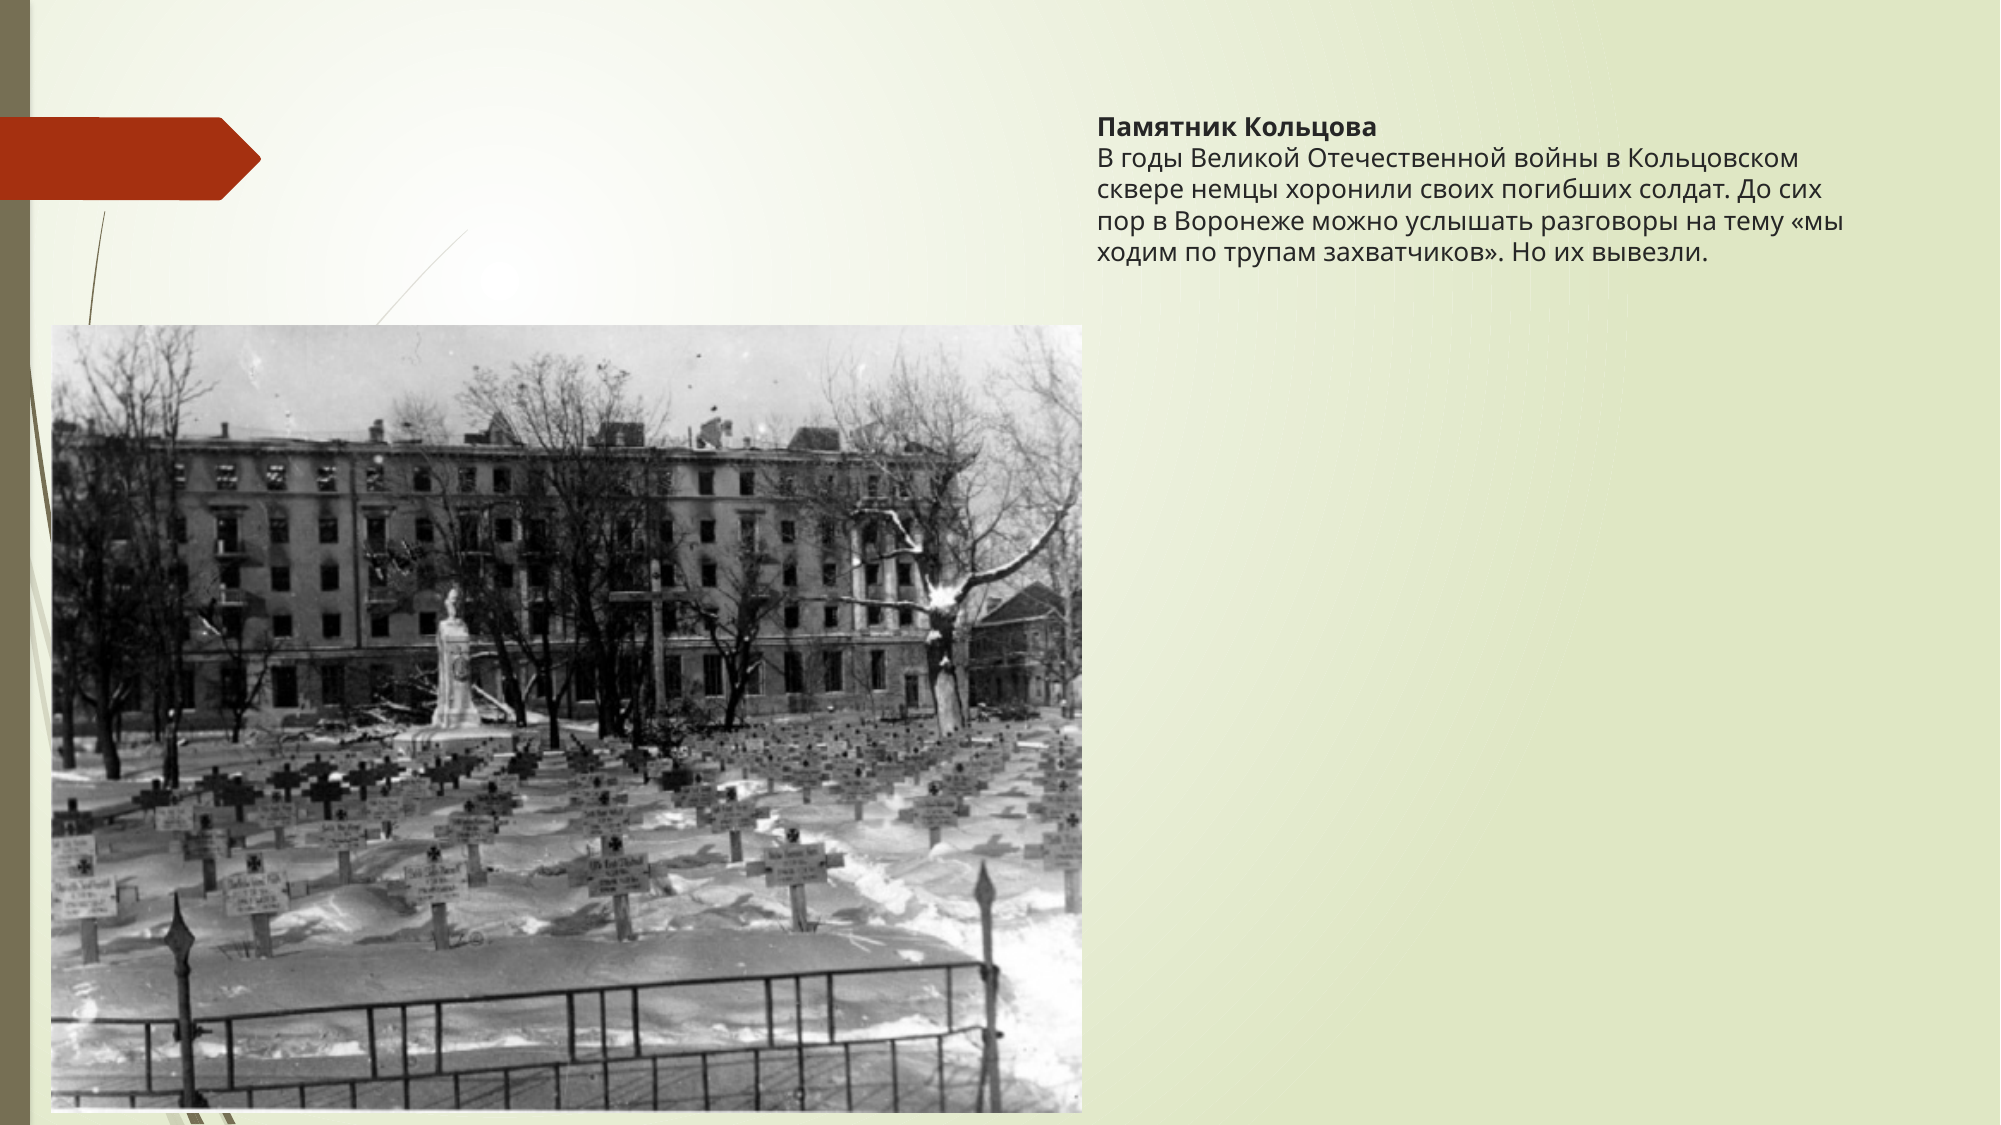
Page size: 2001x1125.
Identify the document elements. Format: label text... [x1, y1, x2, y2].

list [51, 325, 1083, 1113]
title Памятник Кольцова В годы Великой Отечественной войны в Кольцовском сквере немцы хоронили своих погибших солдат. До сих пор в Воронеже можно услышать разговоры на тему «мы ходим по трупам захватчиков». Но их вывезли. [1081, 102, 1888, 313]
